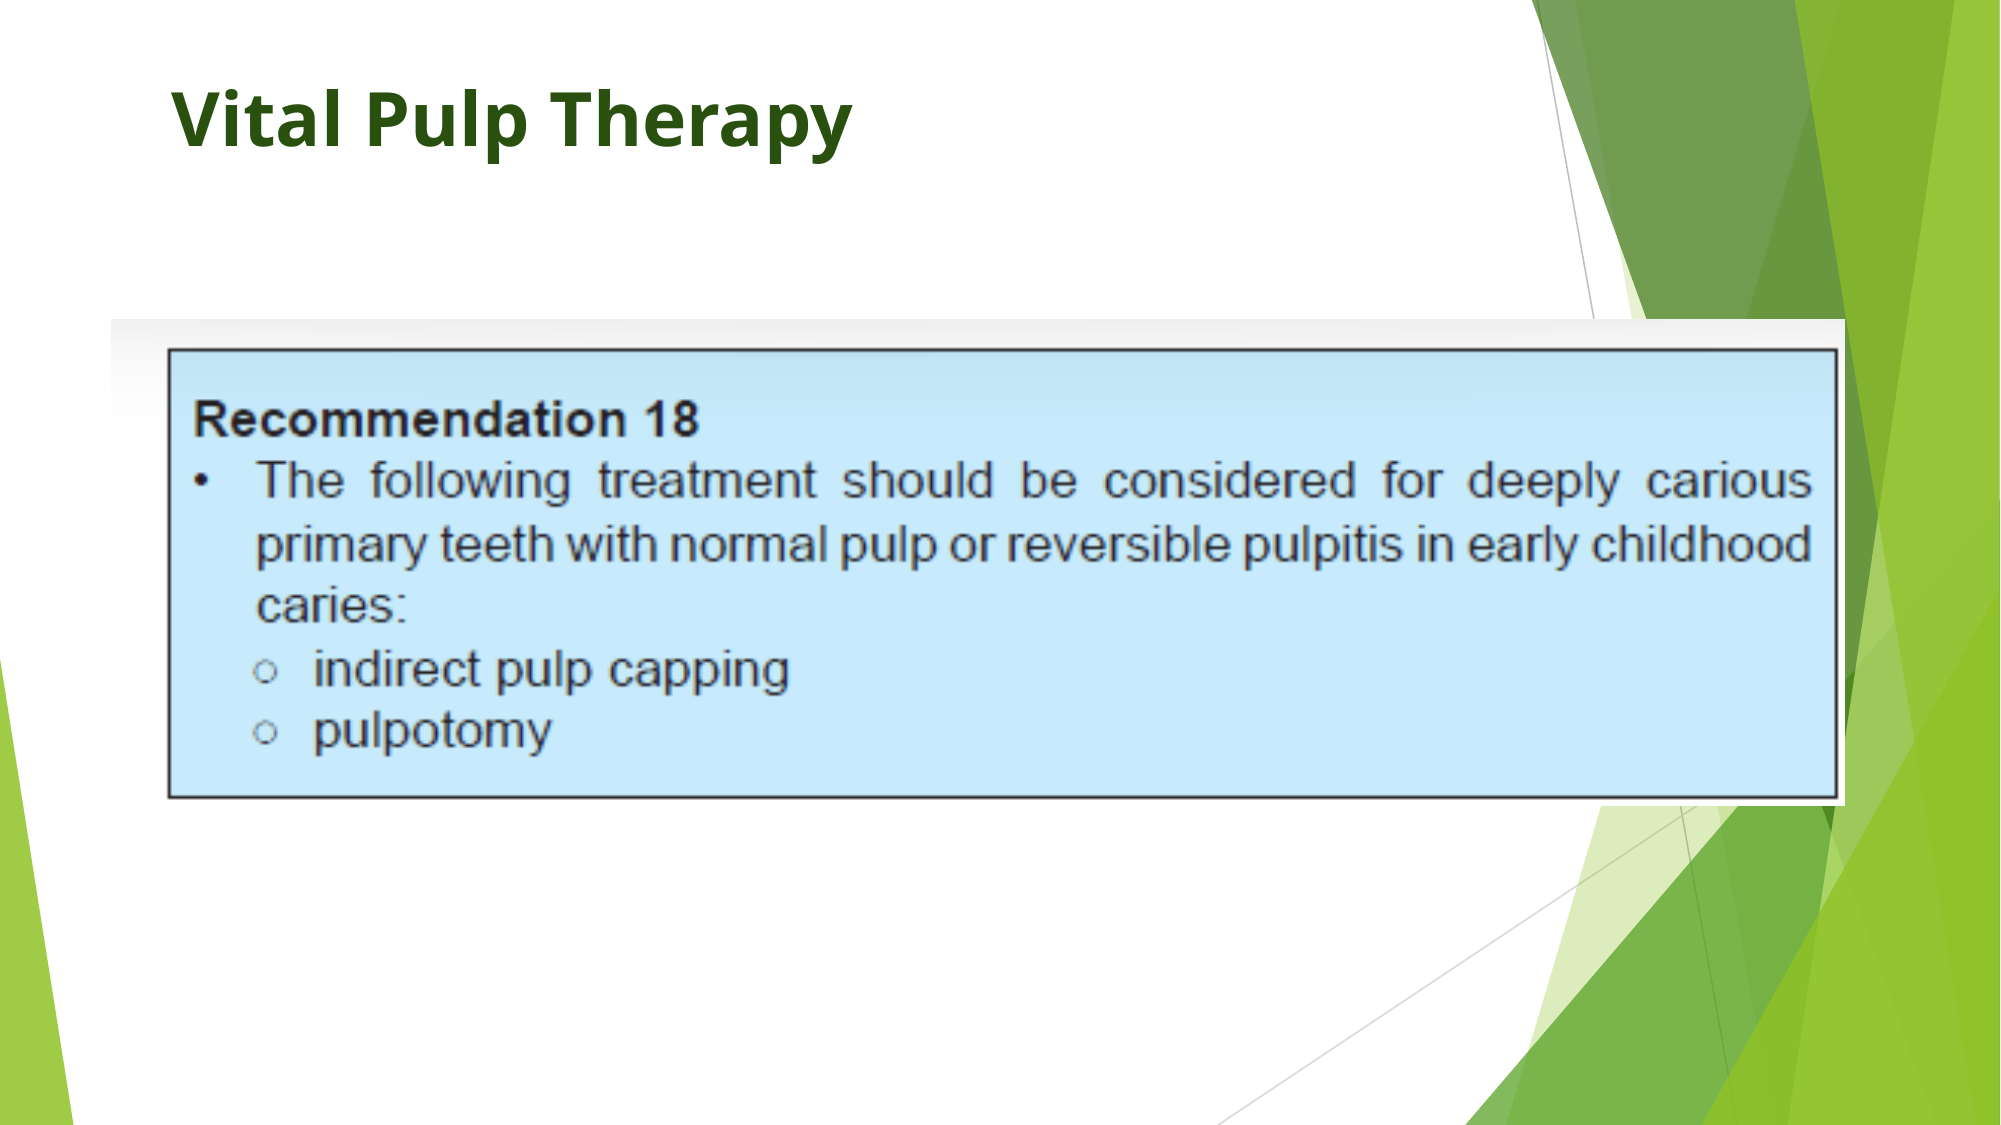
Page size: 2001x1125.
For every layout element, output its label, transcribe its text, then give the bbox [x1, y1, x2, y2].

picture [111, 319, 1845, 806]
title Vital Pulp Therapy [156, 48, 1507, 184]
